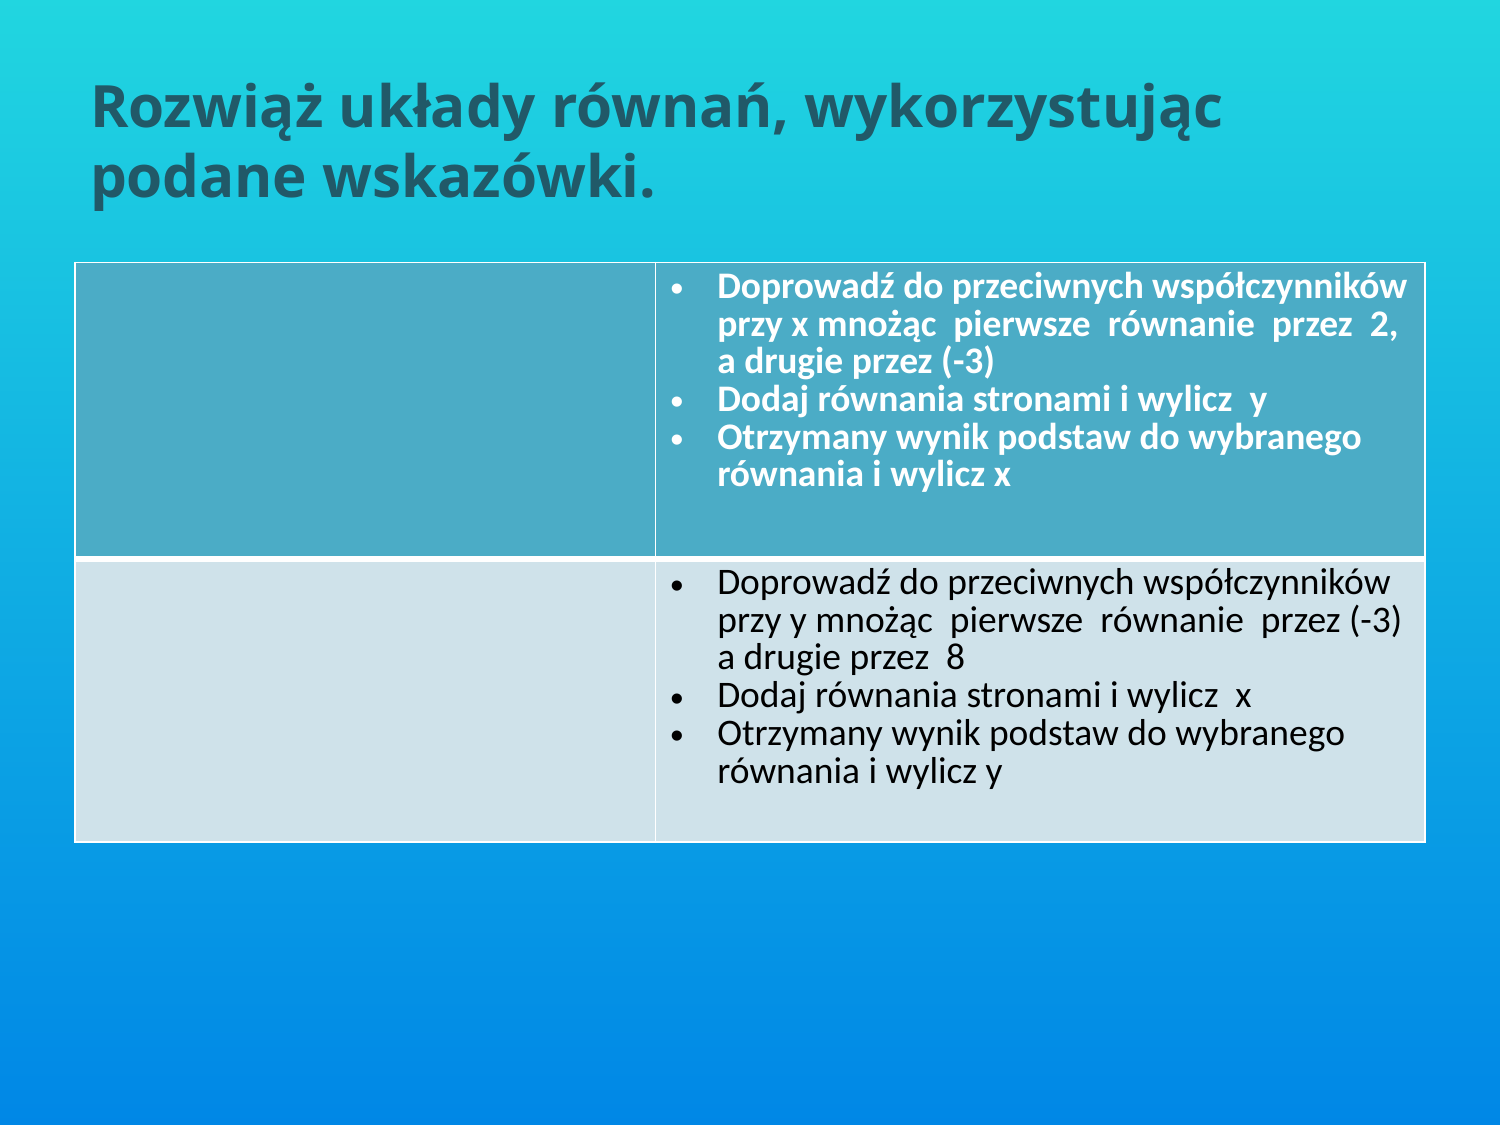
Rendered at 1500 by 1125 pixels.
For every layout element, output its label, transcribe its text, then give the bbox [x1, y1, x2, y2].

title Rozwiąż układy równań, wykorzystując podane wskazówki. [75, 45, 1425, 233]
